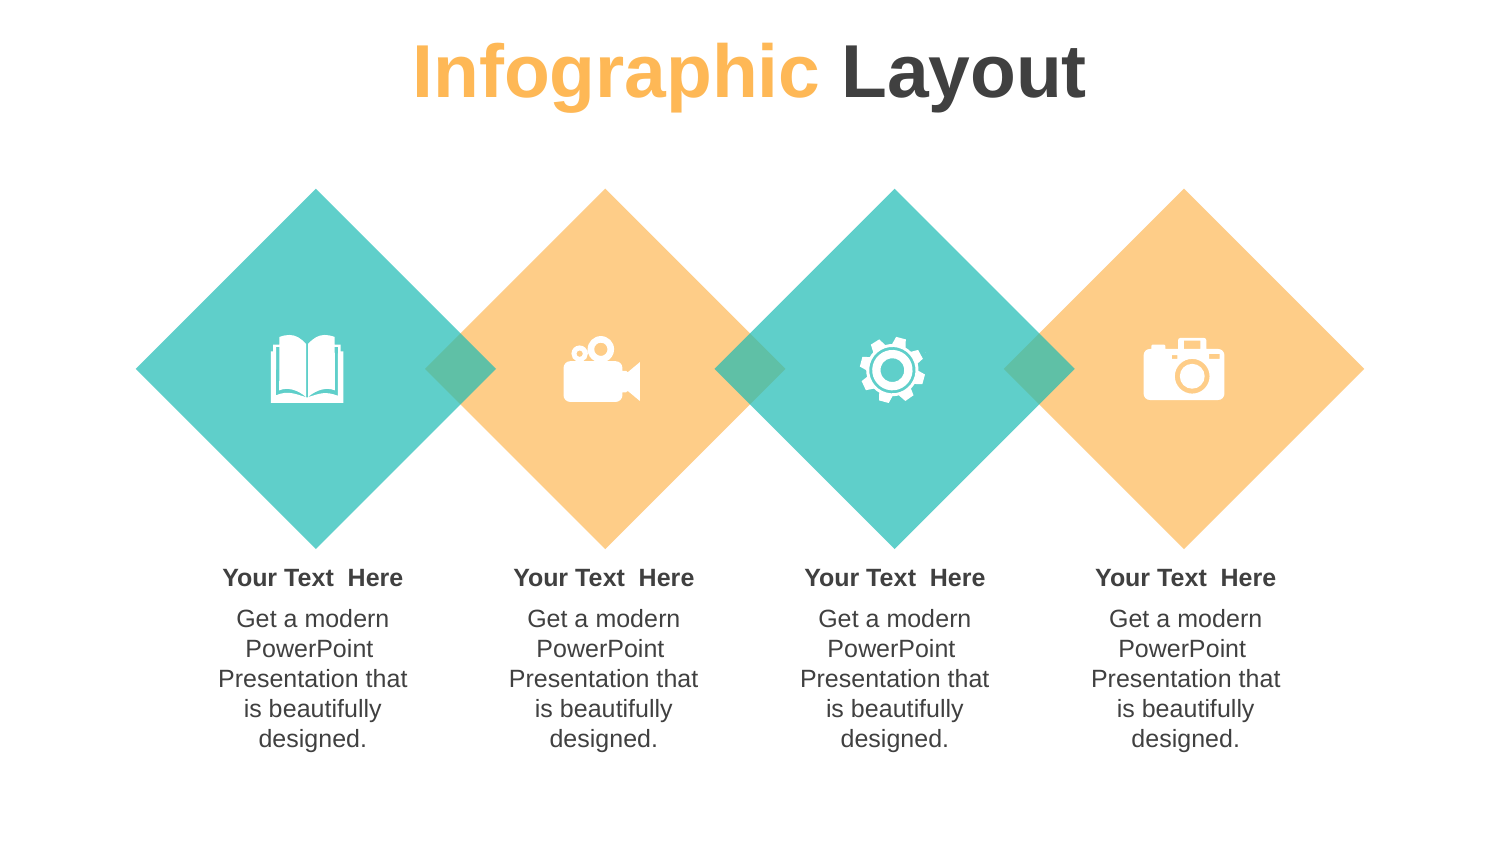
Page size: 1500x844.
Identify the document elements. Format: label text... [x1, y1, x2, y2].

text_box [857, 334, 928, 406]
title Infographic Layout [0, 4, 1500, 132]
text_box [268, 332, 346, 406]
text_box [461, 186, 750, 552]
text_box [561, 333, 642, 405]
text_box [193, 553, 433, 762]
text_box [133, 186, 499, 552]
text_box [1141, 335, 1227, 403]
text_box [1039, 186, 1367, 552]
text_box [775, 553, 1015, 762]
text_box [484, 553, 724, 762]
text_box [1066, 553, 1306, 762]
text_box [712, 186, 1077, 552]
